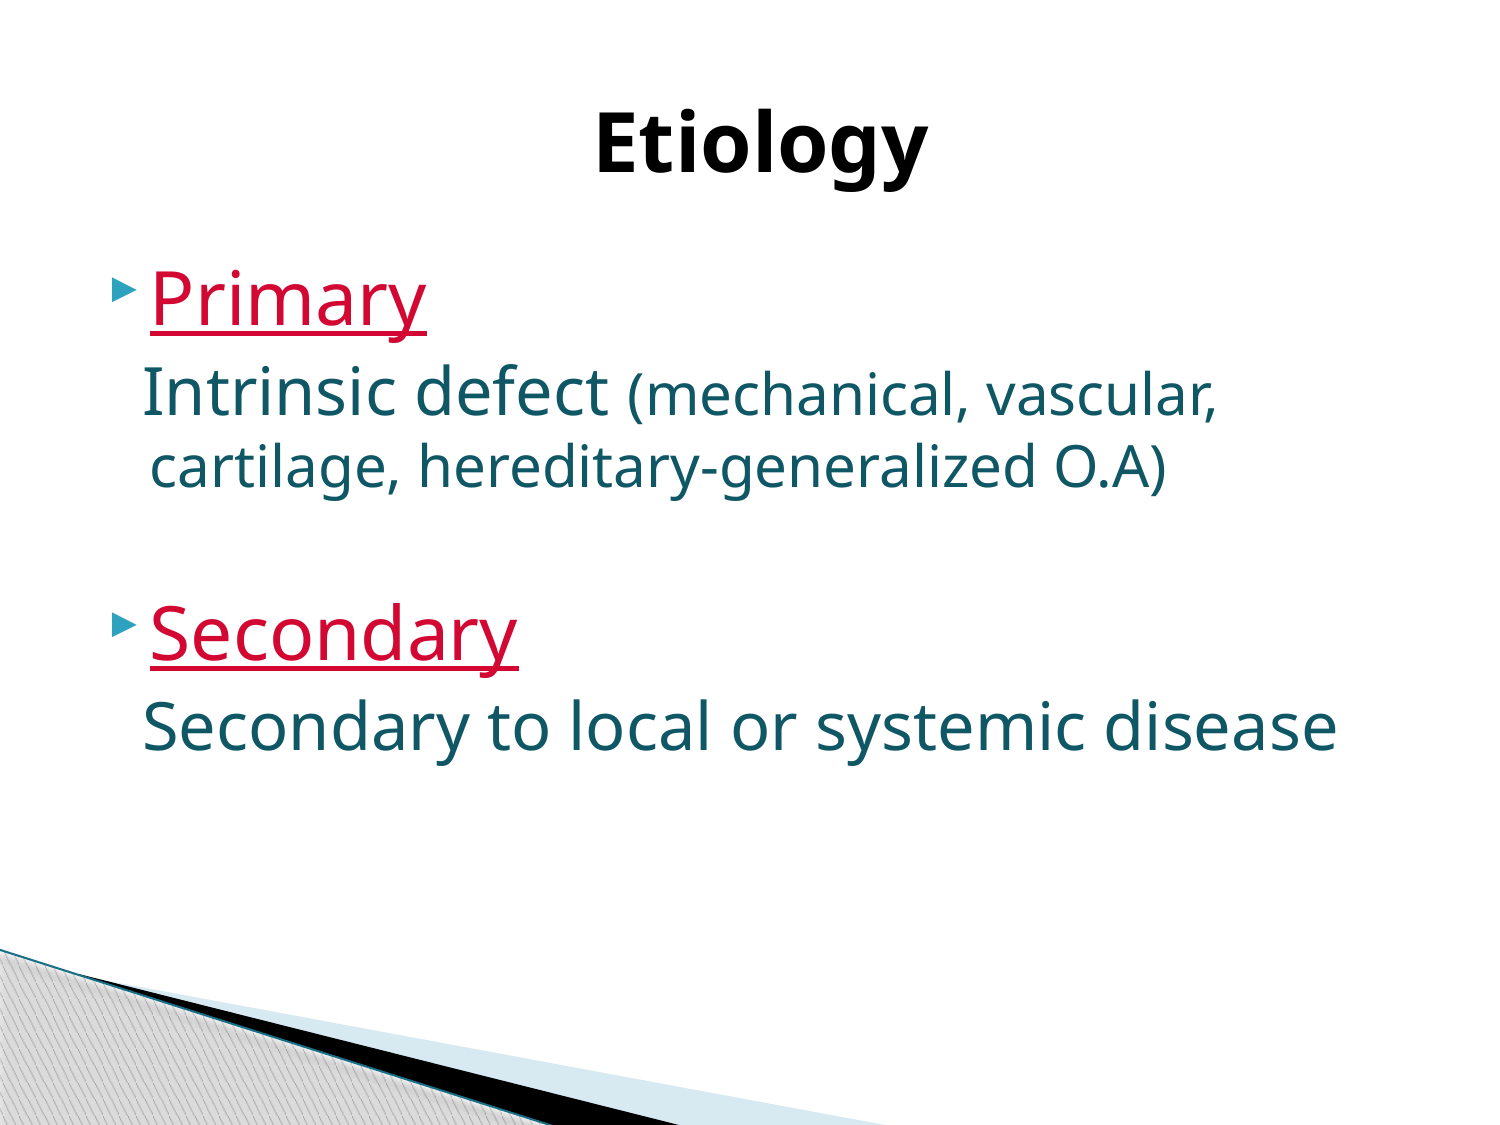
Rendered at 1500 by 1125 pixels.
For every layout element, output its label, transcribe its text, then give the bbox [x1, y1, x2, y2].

title Etiology [75, 45, 1425, 233]
list Primary Intrinsic defect (mechanical, vascular, cartilage, hereditary-generalized O.A) Secondary Secondary to local or systemic disease [75, 243, 1425, 986]
